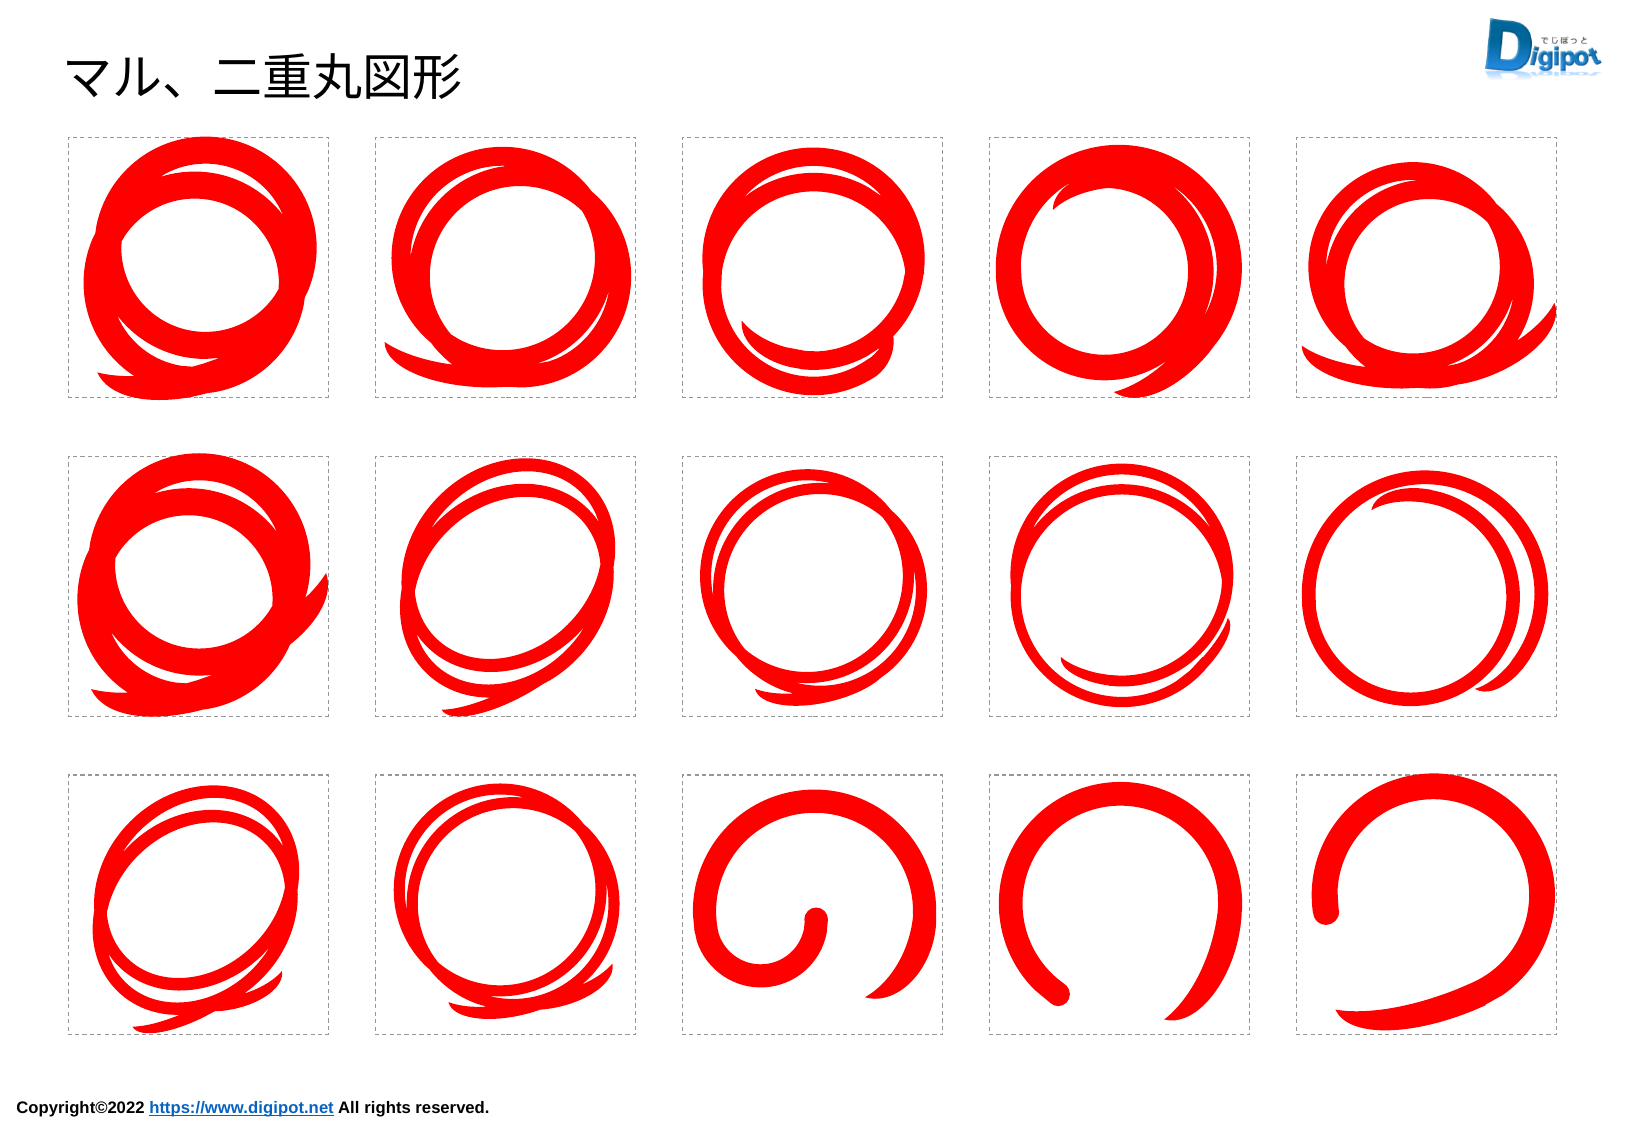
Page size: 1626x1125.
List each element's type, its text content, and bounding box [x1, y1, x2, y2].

text_box [692, 789, 937, 999]
picture [1485, 18, 1602, 82]
text_box [700, 469, 928, 706]
text_box [384, 146, 632, 388]
text_box [702, 147, 925, 396]
text_box [77, 453, 329, 717]
text_box [92, 785, 300, 1034]
text_box [995, 144, 1242, 398]
text_box [393, 783, 620, 1019]
text_box [1301, 470, 1549, 707]
text_box [399, 458, 616, 717]
text_box [1010, 463, 1234, 708]
text_box [1301, 162, 1557, 389]
text_box マル、二重丸図形 [47, 38, 478, 113]
text_box [1311, 773, 1556, 1031]
text_box [998, 781, 1243, 1021]
text_box [83, 136, 317, 401]
